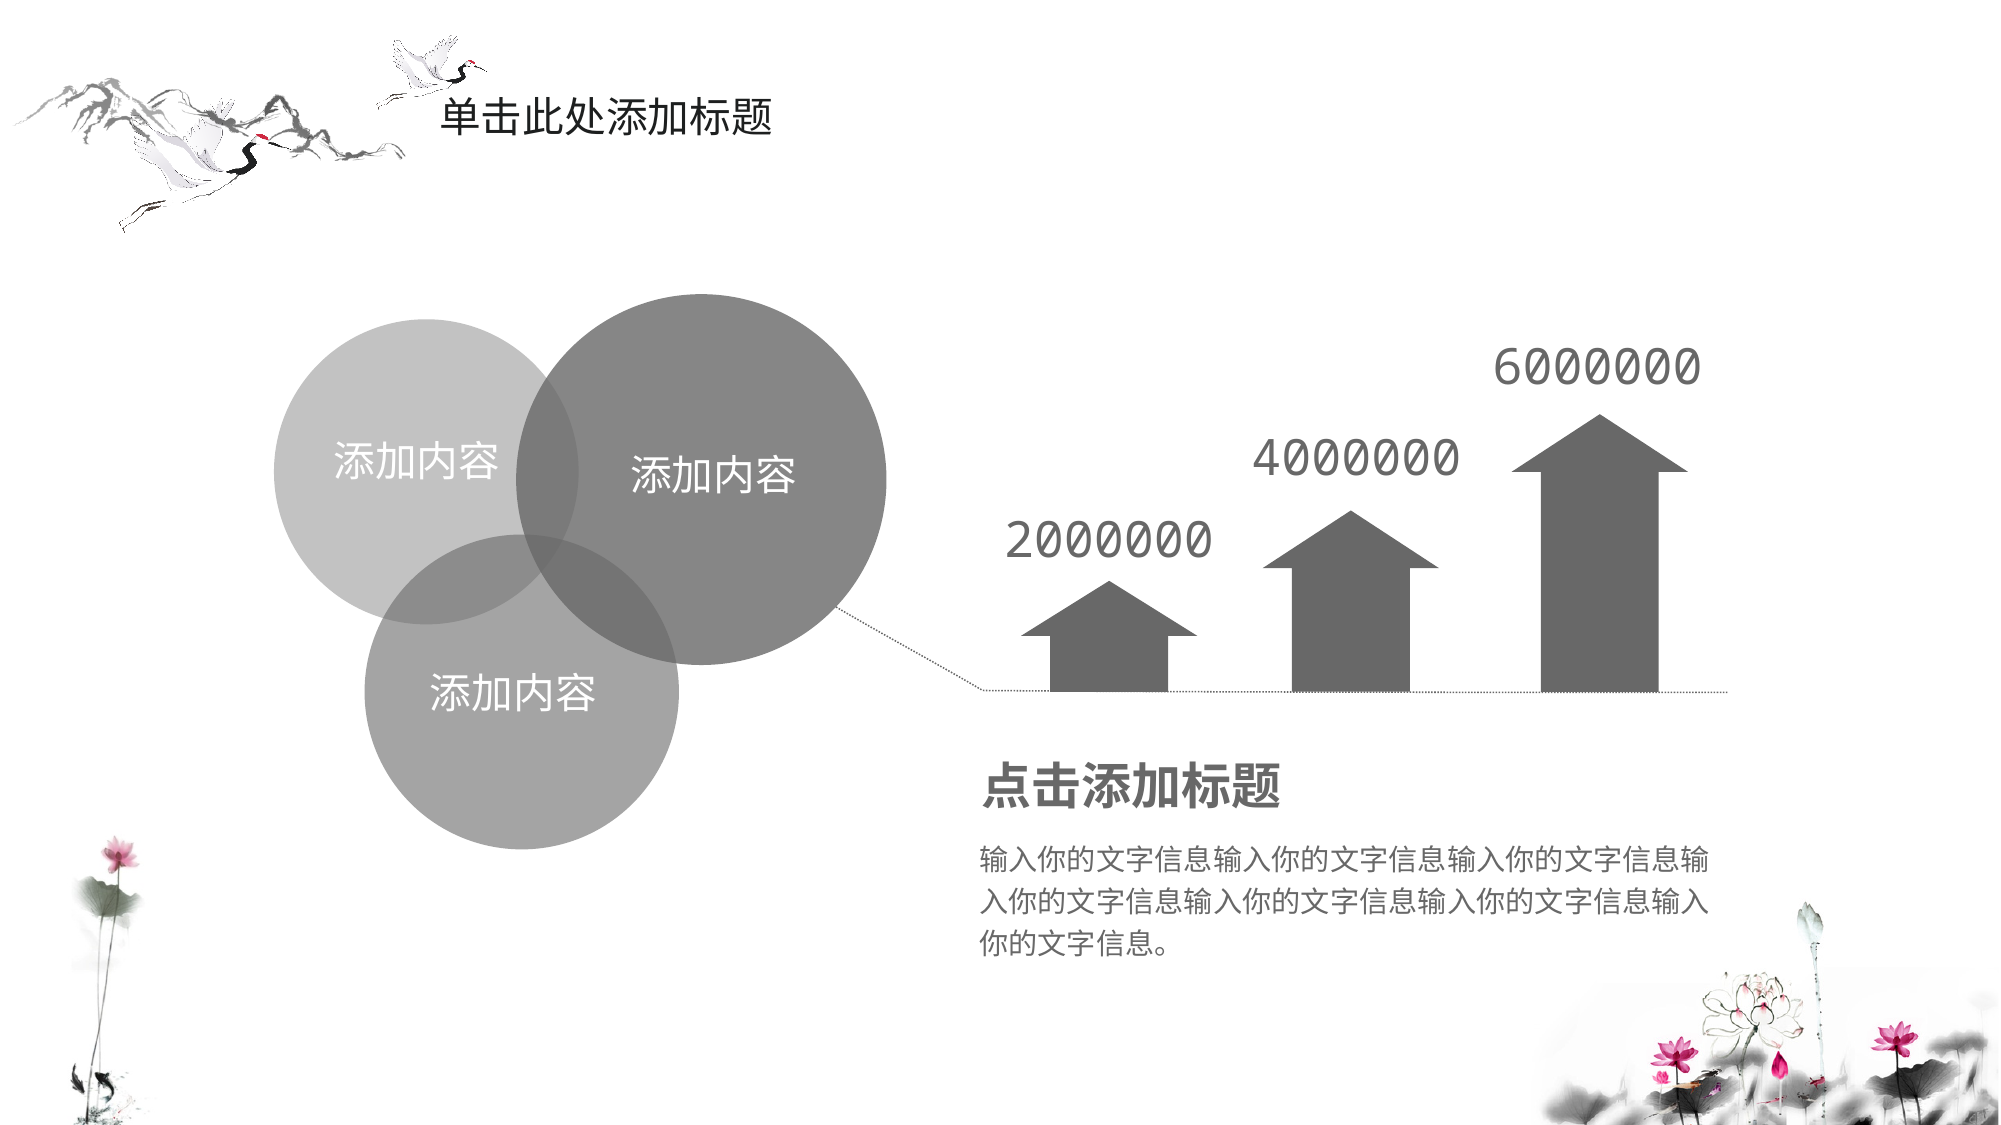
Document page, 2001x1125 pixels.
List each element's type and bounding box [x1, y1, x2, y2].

text_box [12, 35, 1999, 1125]
